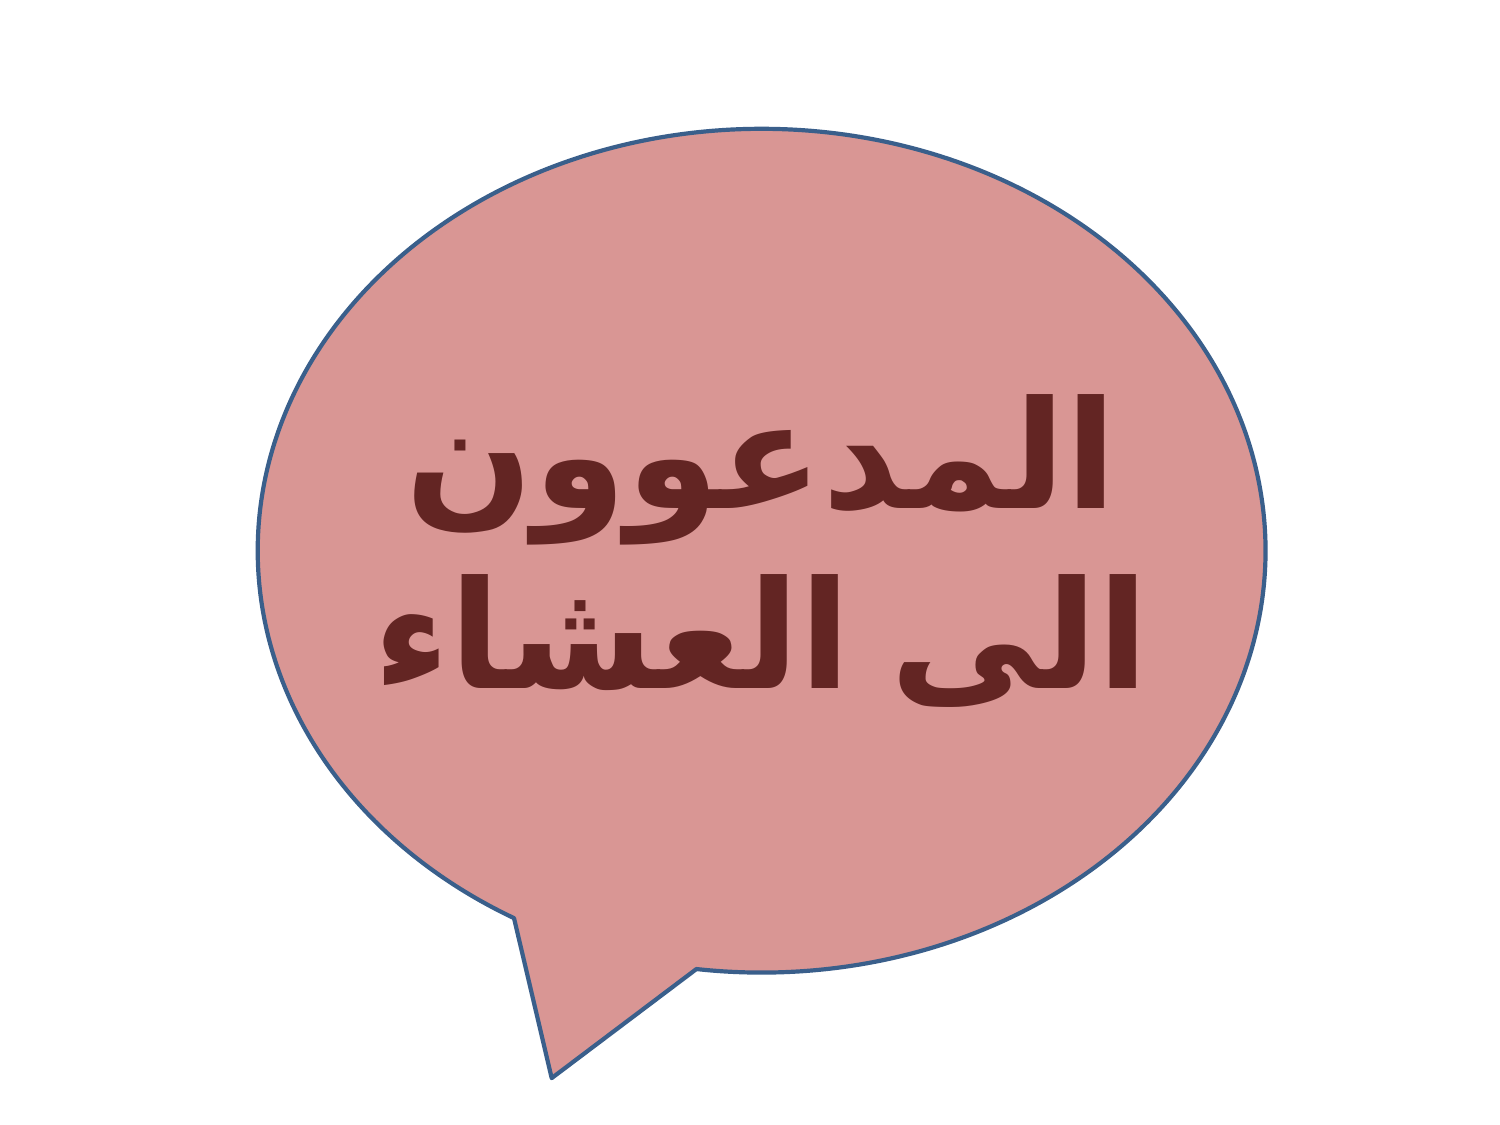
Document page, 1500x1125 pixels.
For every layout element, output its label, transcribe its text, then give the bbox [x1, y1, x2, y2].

text_box المدعوون الى العشاء [316, 351, 1207, 727]
text_box [255, 126, 1268, 1081]
